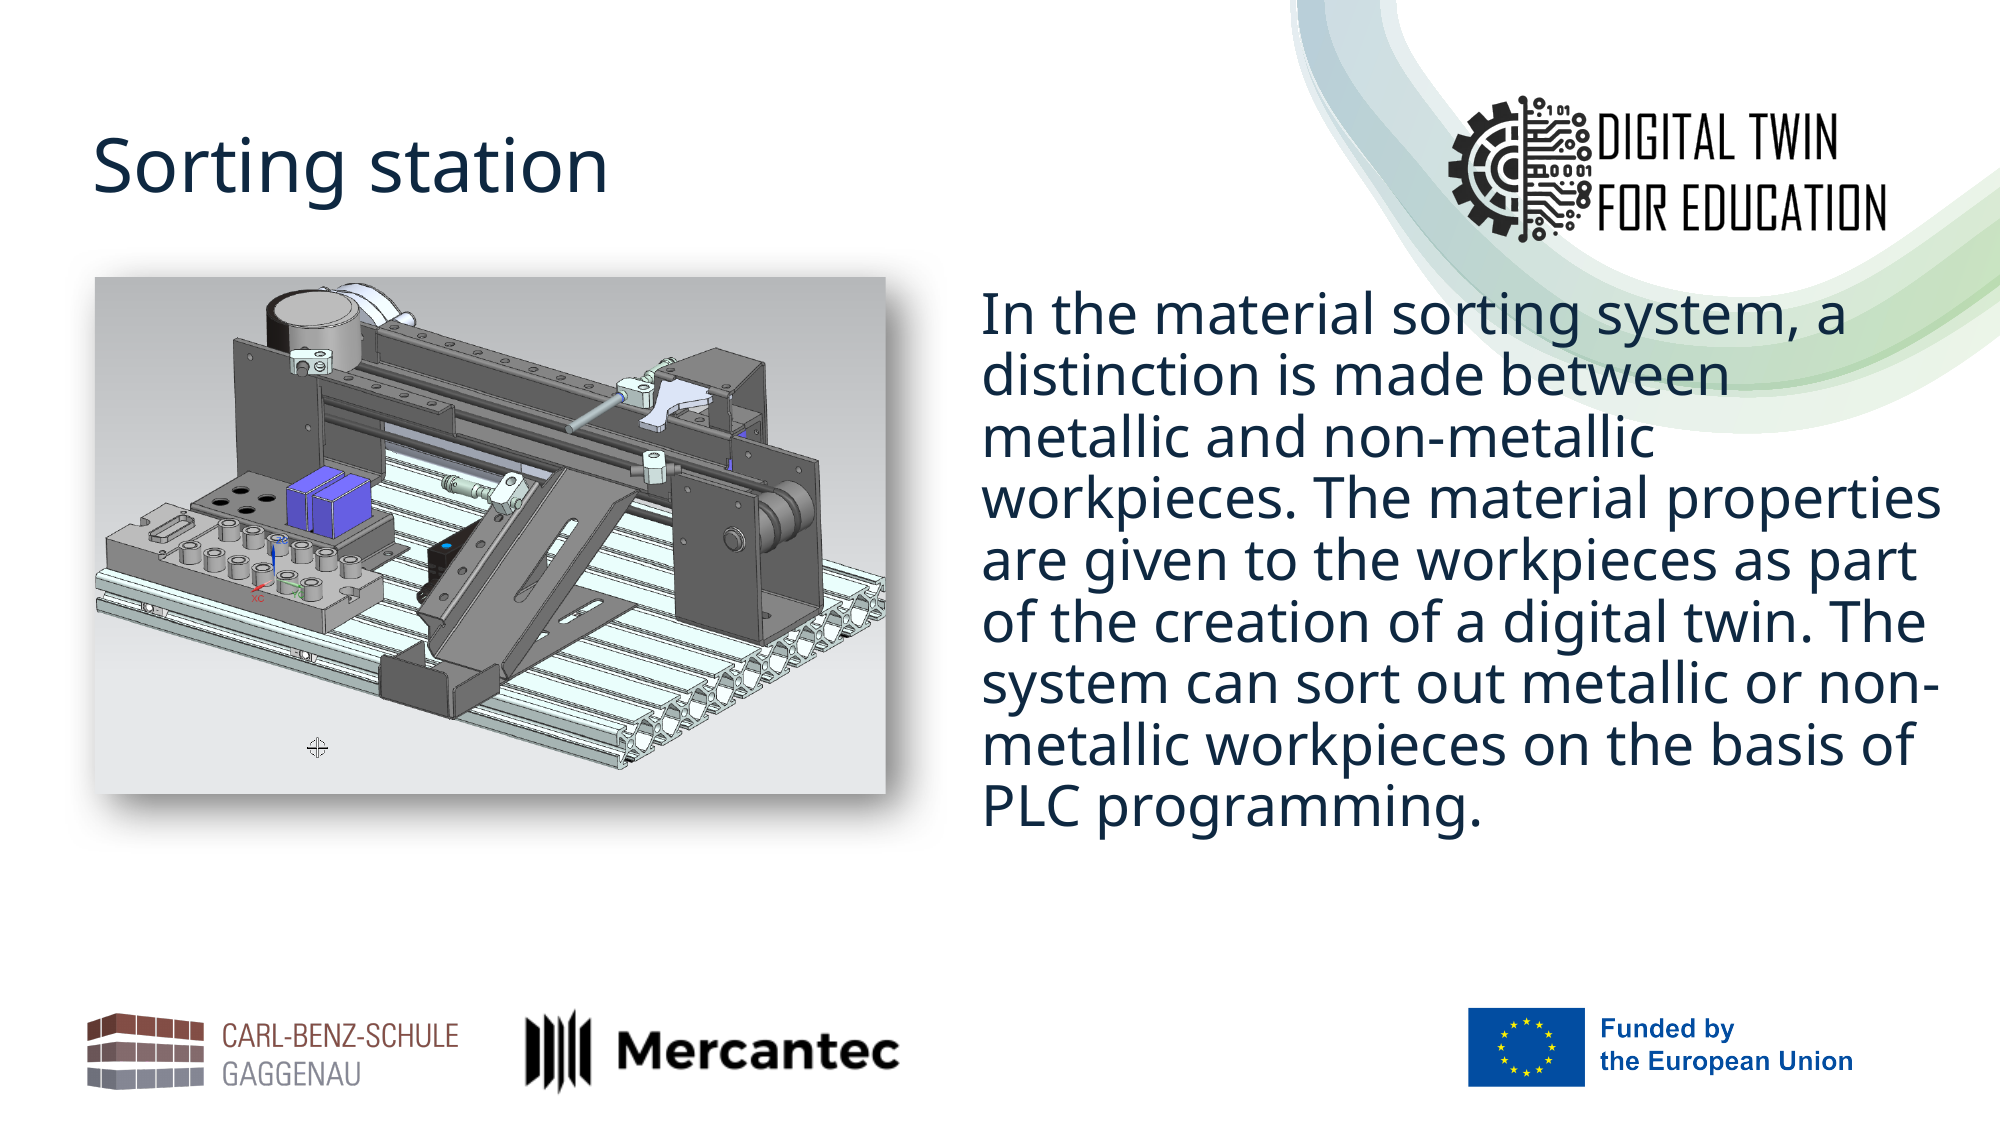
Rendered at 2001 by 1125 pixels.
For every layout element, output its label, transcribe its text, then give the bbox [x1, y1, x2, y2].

picture [1442, 88, 1904, 249]
text_box In the material sorting system, a distinction is made between metallic and non-metallic workpieces. The material properties are given to the workpieces as part of the creation of a digital twin. The system can sort out metallic or non-metallic workpieces on the basis of PLC programming. [966, 277, 1967, 865]
picture [94, 276, 887, 794]
title Sorting station [77, 59, 1373, 278]
picture [1463, 1003, 1882, 1092]
picture [52, 991, 937, 1110]
